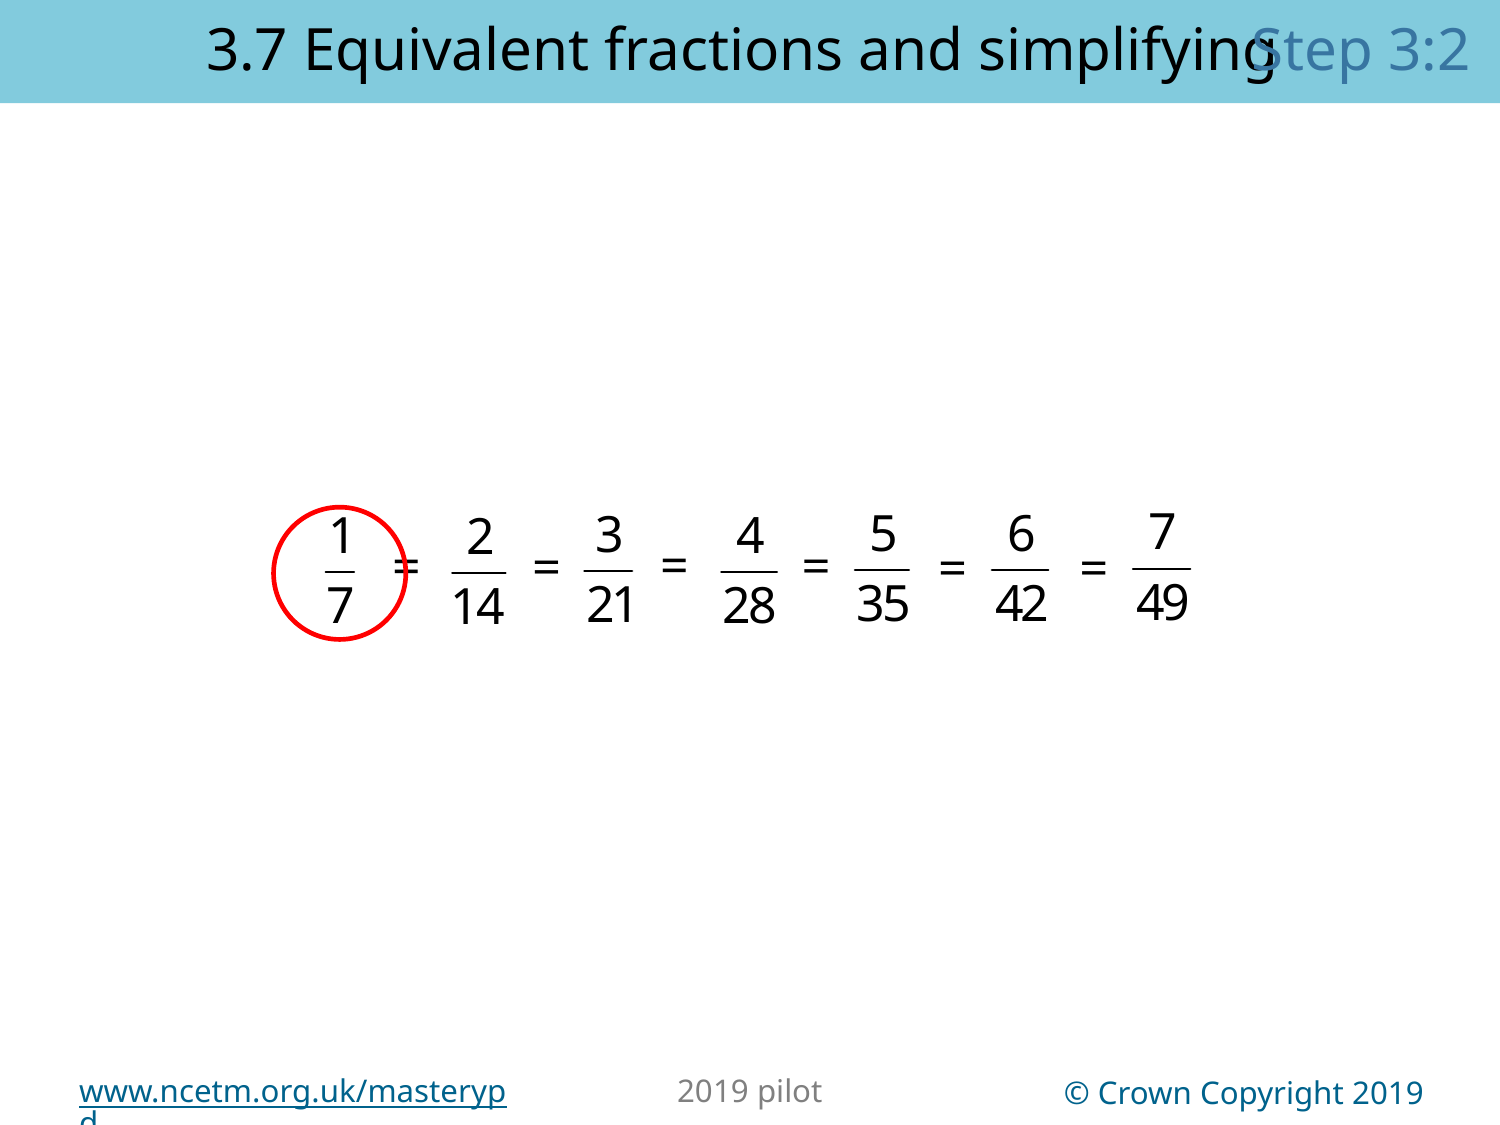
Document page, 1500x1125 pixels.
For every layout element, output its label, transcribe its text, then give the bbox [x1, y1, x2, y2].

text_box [390, 559, 427, 589]
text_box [1128, 506, 1196, 628]
list Step 3:2 [0, 0, 1500, 104]
text_box [272, 506, 406, 641]
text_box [658, 558, 694, 588]
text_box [448, 510, 511, 630]
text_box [580, 508, 637, 628]
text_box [850, 507, 914, 629]
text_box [987, 507, 1055, 627]
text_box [799, 559, 835, 587]
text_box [717, 509, 782, 631]
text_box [321, 509, 360, 629]
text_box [936, 561, 970, 587]
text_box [530, 560, 565, 588]
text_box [1077, 561, 1111, 587]
